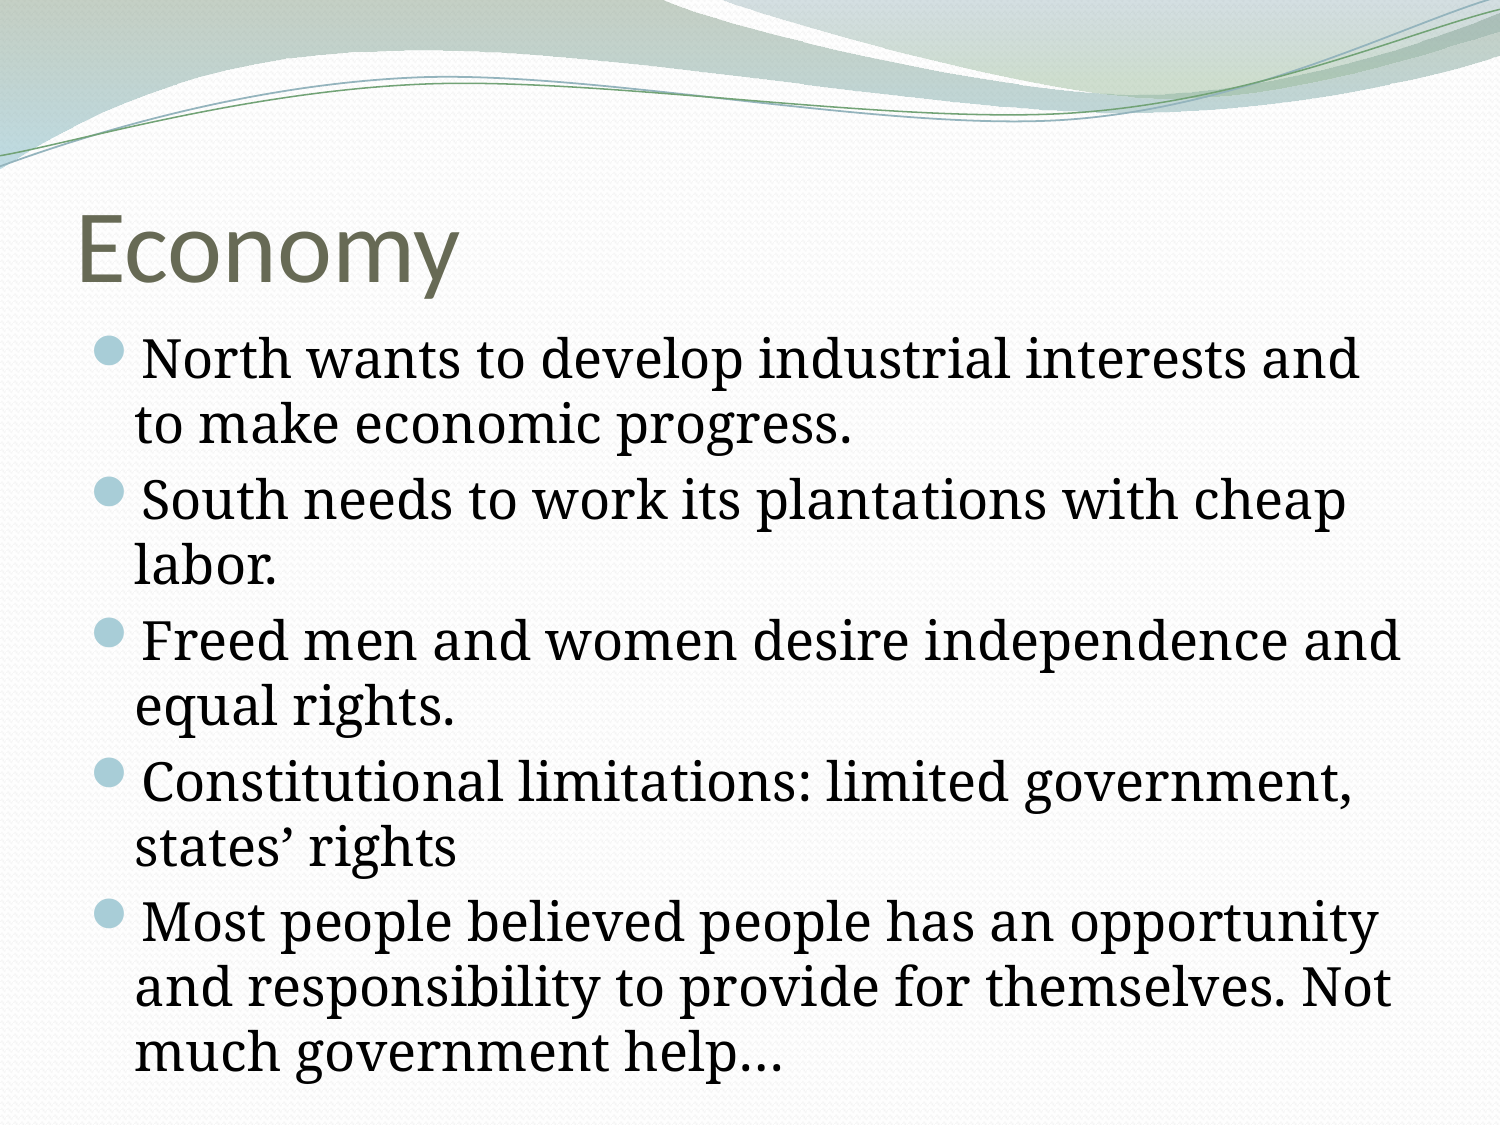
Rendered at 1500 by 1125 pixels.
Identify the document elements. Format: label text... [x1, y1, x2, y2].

title Economy [75, 115, 1425, 303]
list North wants to develop industrial interests and to make economic progress. South needs to work its plantations with cheap labor. Freed men and women desire independence and equal rights. Constitutional limitations: limited government, states’ rights Most people believed people has an opportunity and responsibility to provide for themselves. Not much government help… [75, 317, 1425, 1038]
